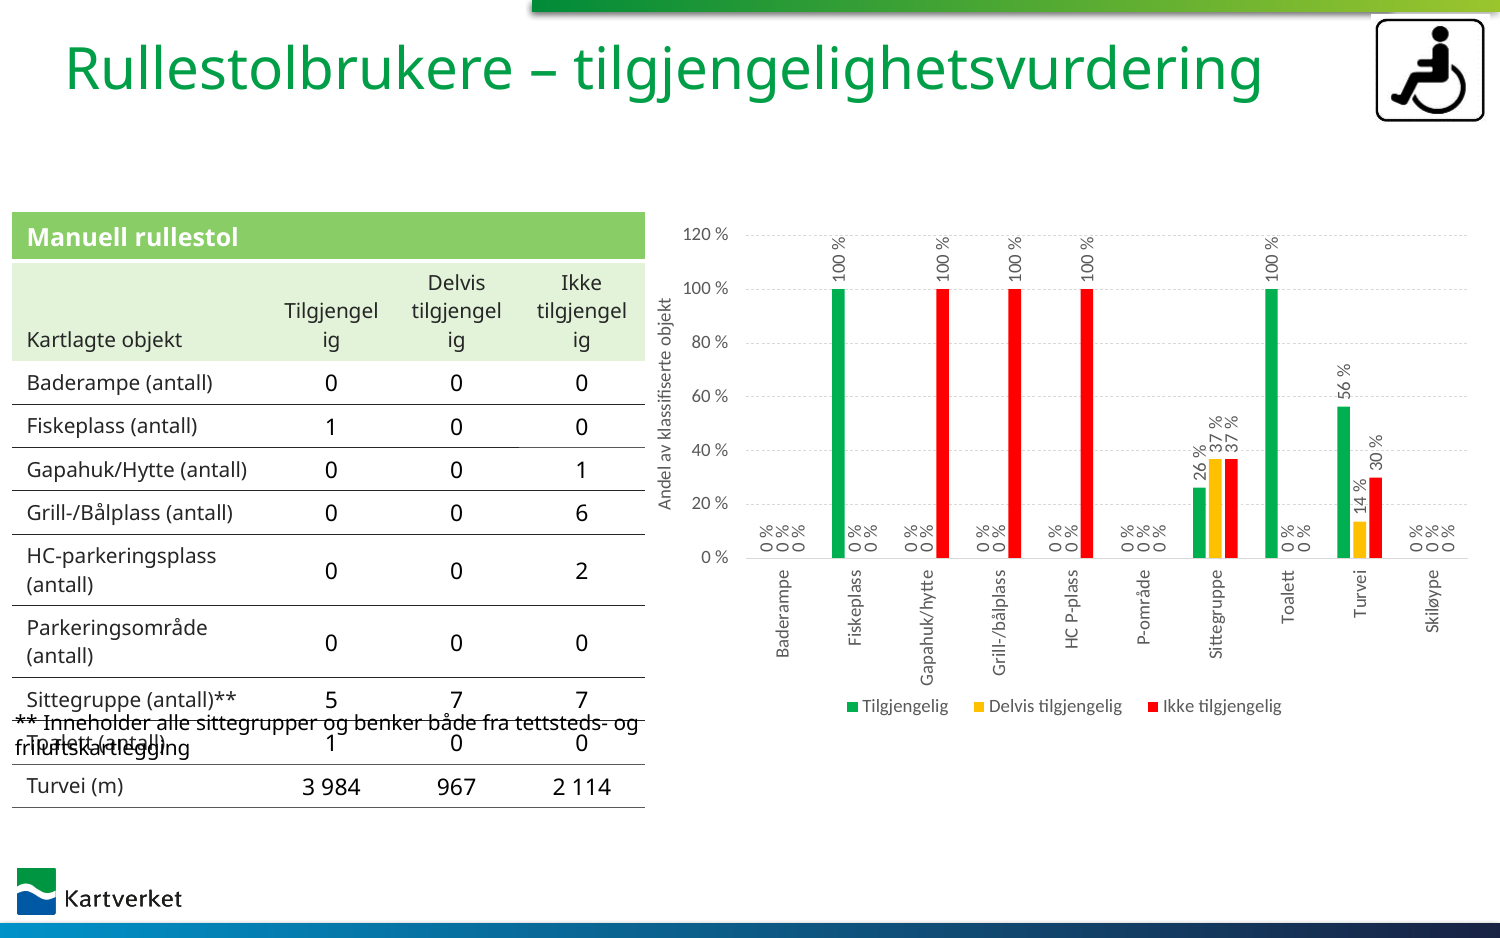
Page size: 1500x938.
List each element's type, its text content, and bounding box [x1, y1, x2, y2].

table_cell HC-parkeringsplass (antall) [12, 535, 269, 605]
table_cell 0 [269, 606, 394, 677]
table_cell 0 [394, 491, 519, 534]
table_cell 3 984 [269, 768, 394, 807]
table_cell Turvei (m) [12, 768, 269, 807]
table_cell Grill-/Bålplass (antall) [12, 491, 269, 534]
table_cell 0 [519, 606, 638, 677]
table_cell Tilgjengelig [269, 263, 394, 361]
table_cell Baderampe (antall) [12, 361, 269, 404]
table_cell 0 [269, 361, 394, 404]
text_box Rullestolbrukere – tilgjengelighetsvurdering [49, 12, 1372, 109]
table_cell 0 [394, 535, 519, 605]
table_cell Gapahuk/Hytte (antall) [12, 448, 269, 490]
table_cell 0 [394, 361, 519, 404]
table_cell Sittegruppe (antall)** [12, 678, 269, 702]
table_cell 0 [269, 448, 394, 490]
table_cell 0 [269, 535, 394, 605]
table_cell 0 [394, 448, 519, 490]
table_cell Fiskeplass (antall) [12, 405, 269, 447]
table_cell Ikke tilgjengelig [519, 263, 638, 361]
table_cell 0 [394, 405, 519, 447]
text_box ** Inneholder alle sittegrupper og benker både fra tettsteds- og friluftskartlegging [0, 702, 745, 768]
table_cell Kartlagte objekt [12, 263, 269, 361]
table_header Manuell rullestol [12, 212, 645, 259]
table_cell 1 [519, 448, 638, 490]
table_cell 0 [519, 361, 638, 404]
table_cell 967 [394, 768, 519, 807]
table_cell 0 [269, 491, 394, 534]
table_cell 7 [519, 678, 638, 702]
table_cell 2 114 [519, 768, 645, 807]
table_cell 7 [394, 678, 519, 702]
picture [643, 218, 1480, 728]
picture [1371, 13, 1491, 127]
table_cell 2 [519, 535, 638, 605]
table_cell 1 [269, 405, 394, 447]
table_cell Parkeringsområde (antall) [12, 606, 269, 677]
table_cell 6 [519, 491, 638, 534]
table_cell 0 [394, 606, 519, 677]
table_cell Delvis tilgjengelig [394, 263, 519, 361]
table_cell 5 [269, 678, 394, 702]
table_cell 0 [519, 405, 638, 447]
